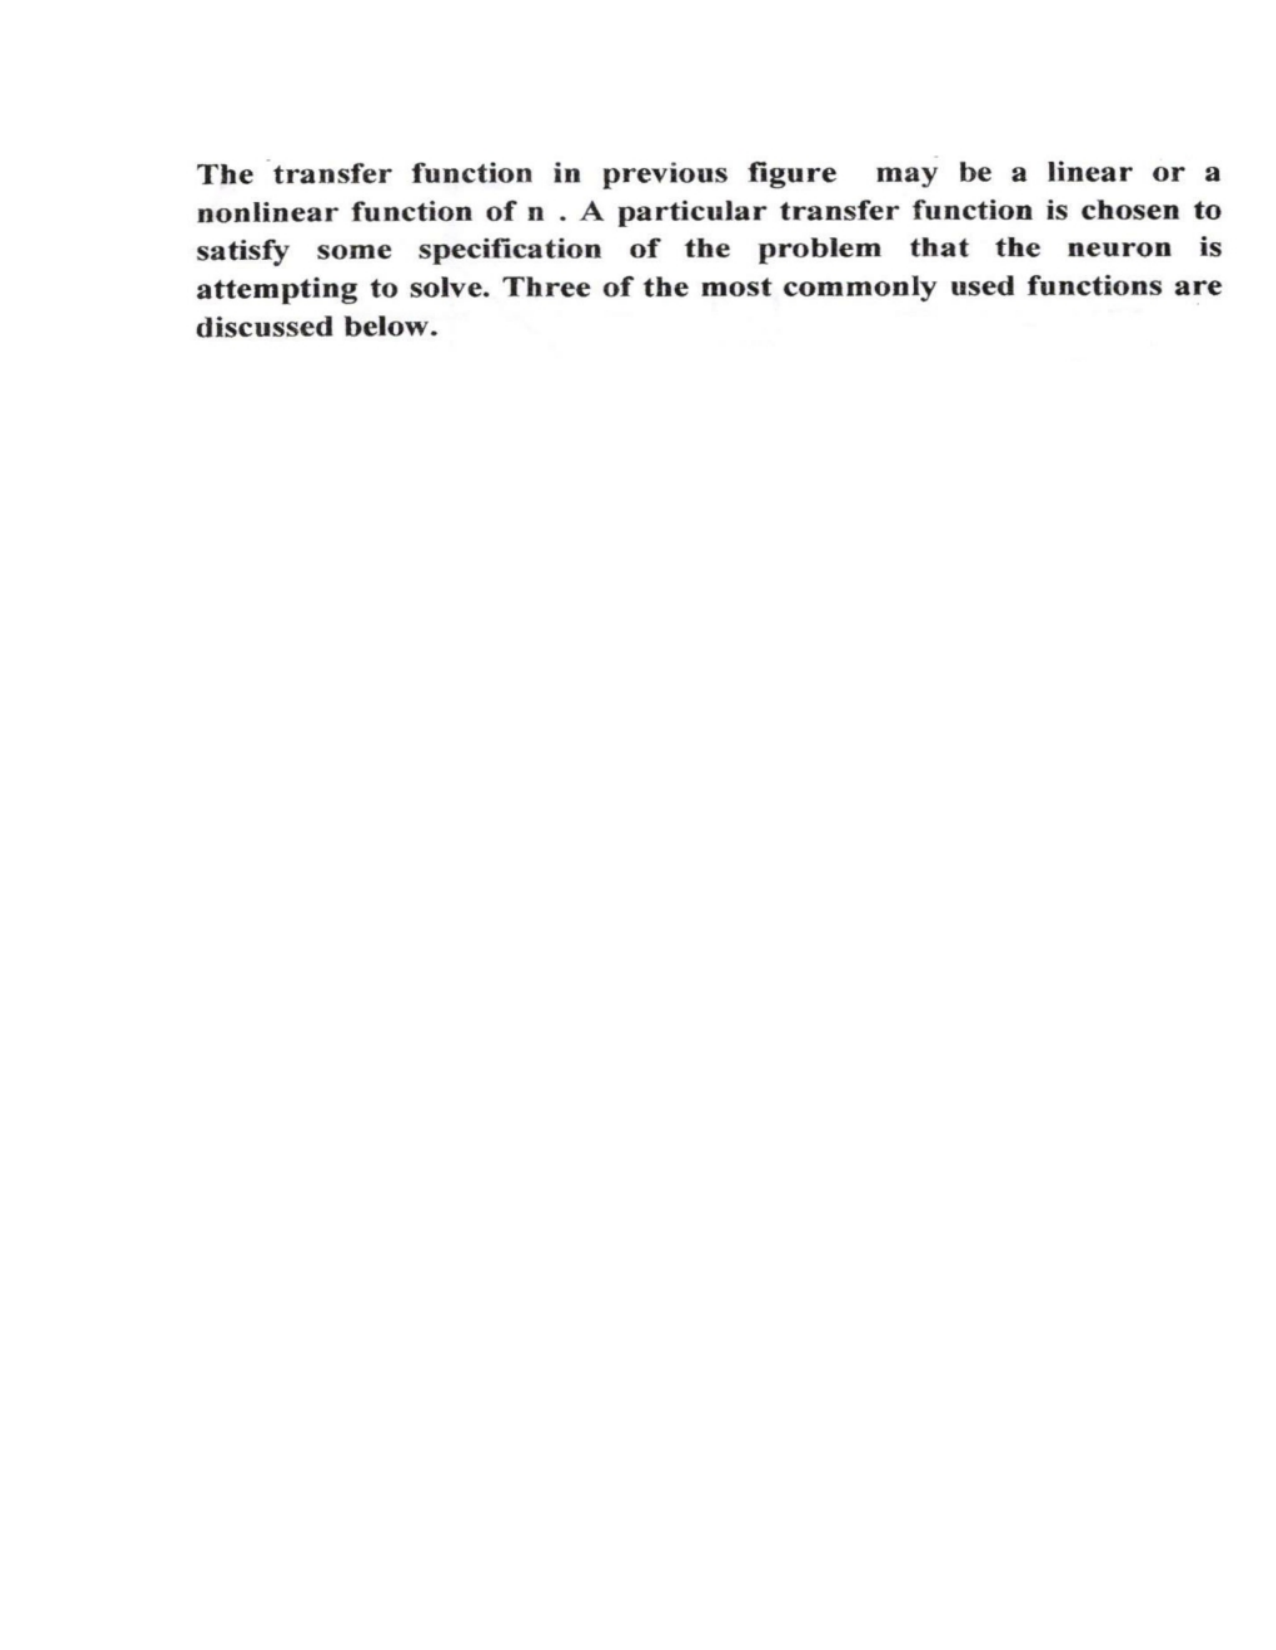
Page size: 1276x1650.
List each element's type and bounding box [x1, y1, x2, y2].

picture [185, 148, 1238, 362]
